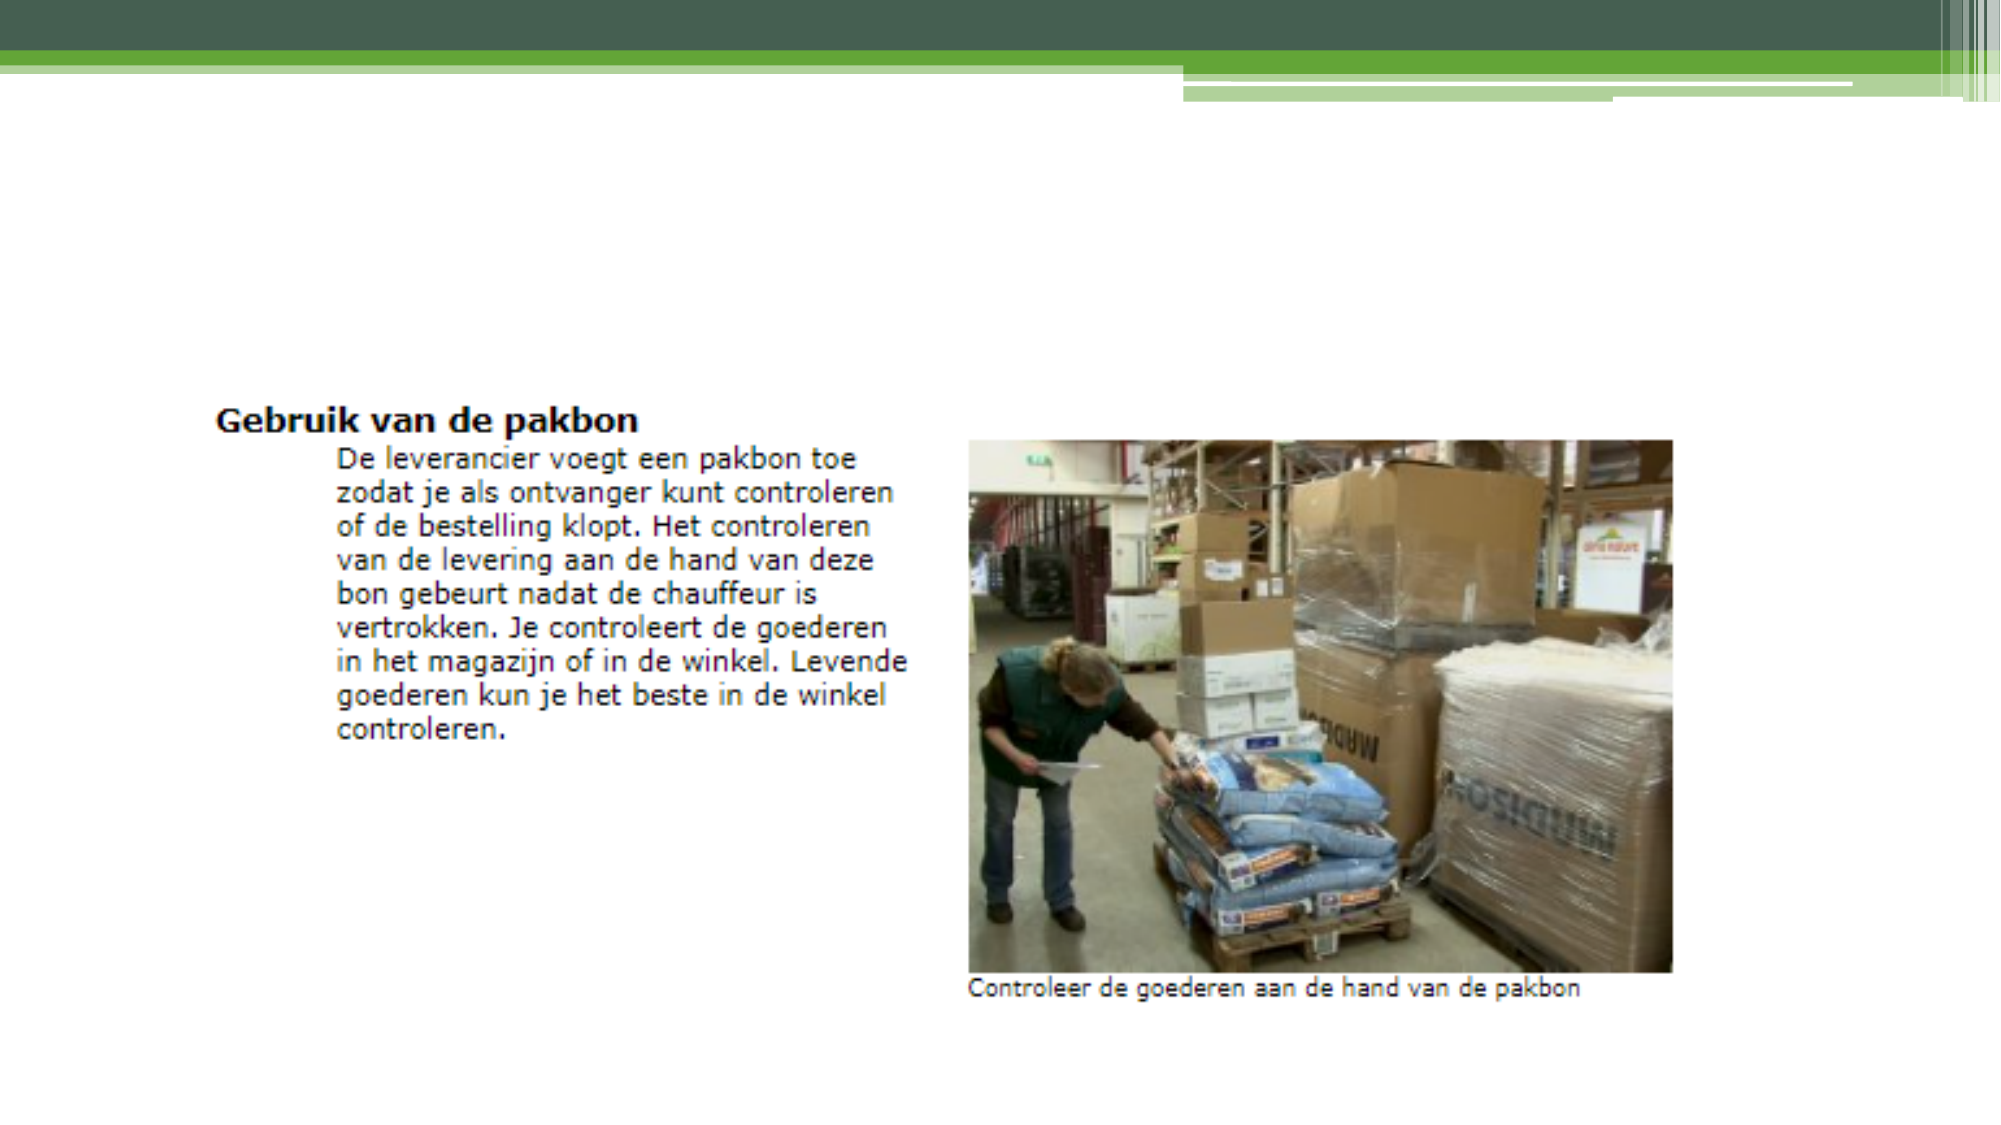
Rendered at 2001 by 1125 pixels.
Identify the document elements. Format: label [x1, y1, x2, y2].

list [198, 381, 1684, 1018]
